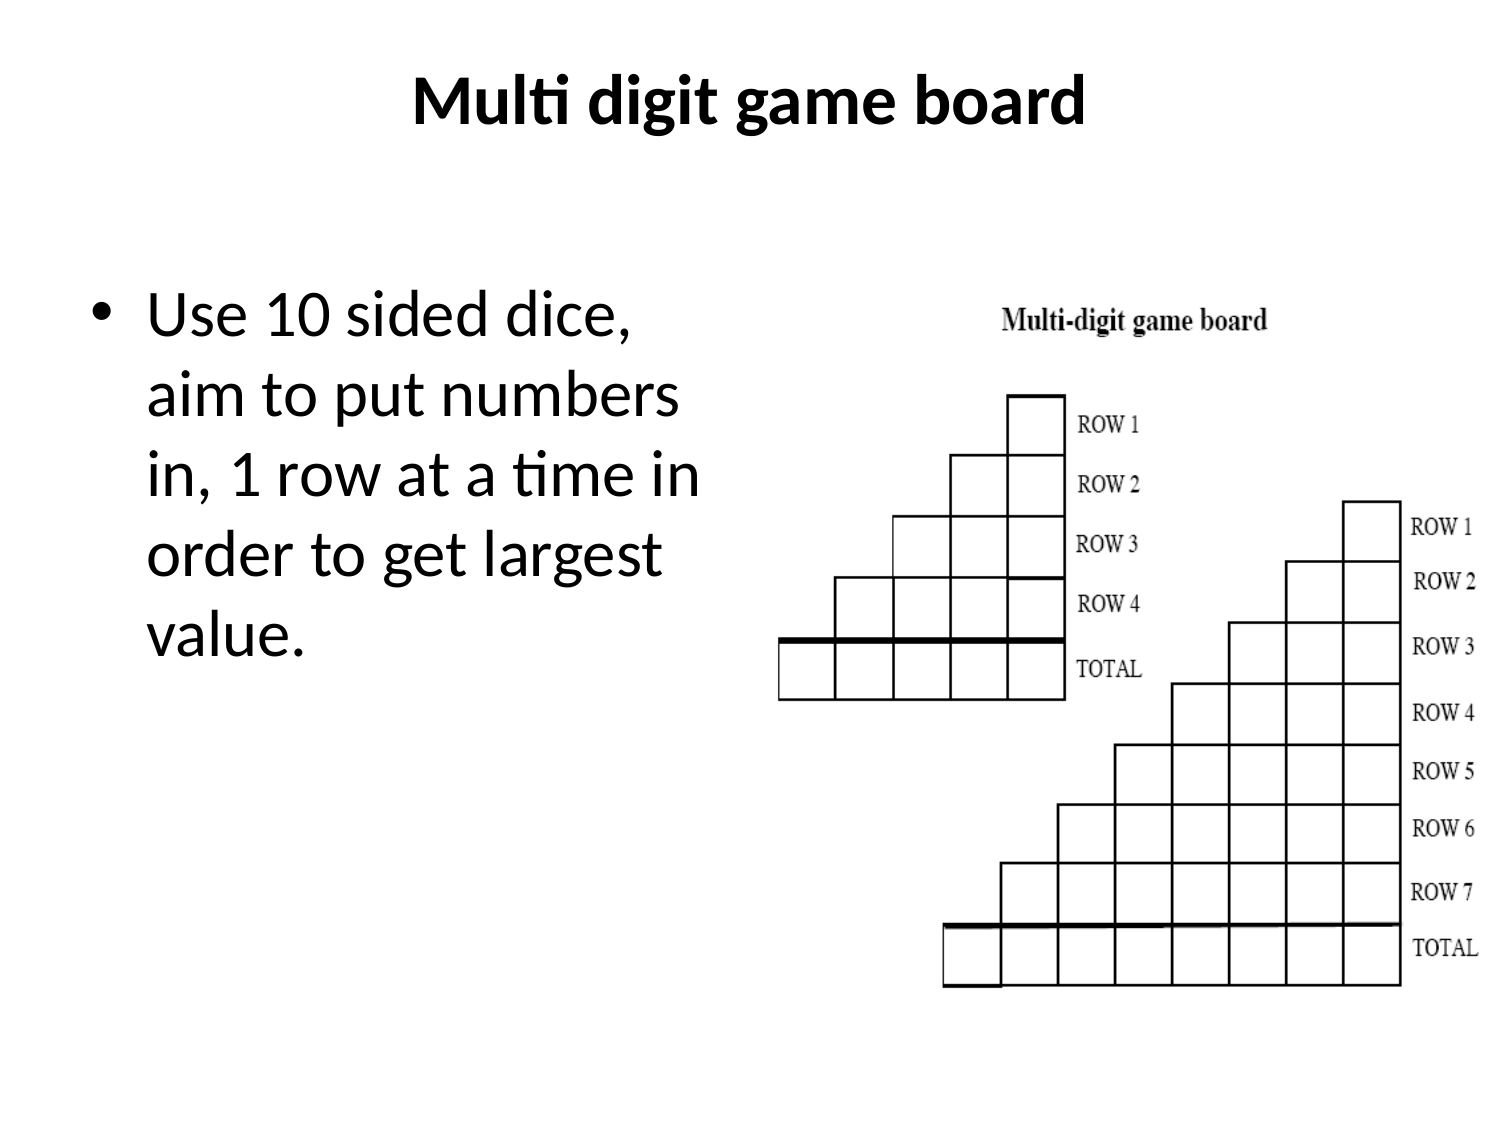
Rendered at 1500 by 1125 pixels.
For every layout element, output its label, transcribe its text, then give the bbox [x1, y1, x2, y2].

picture [764, 292, 1500, 1009]
title Multi digit game board [75, 45, 1425, 233]
list Use 10 sided dice, aim to put numbers in, 1 row at a time in order to get largest value. [75, 262, 739, 1005]
